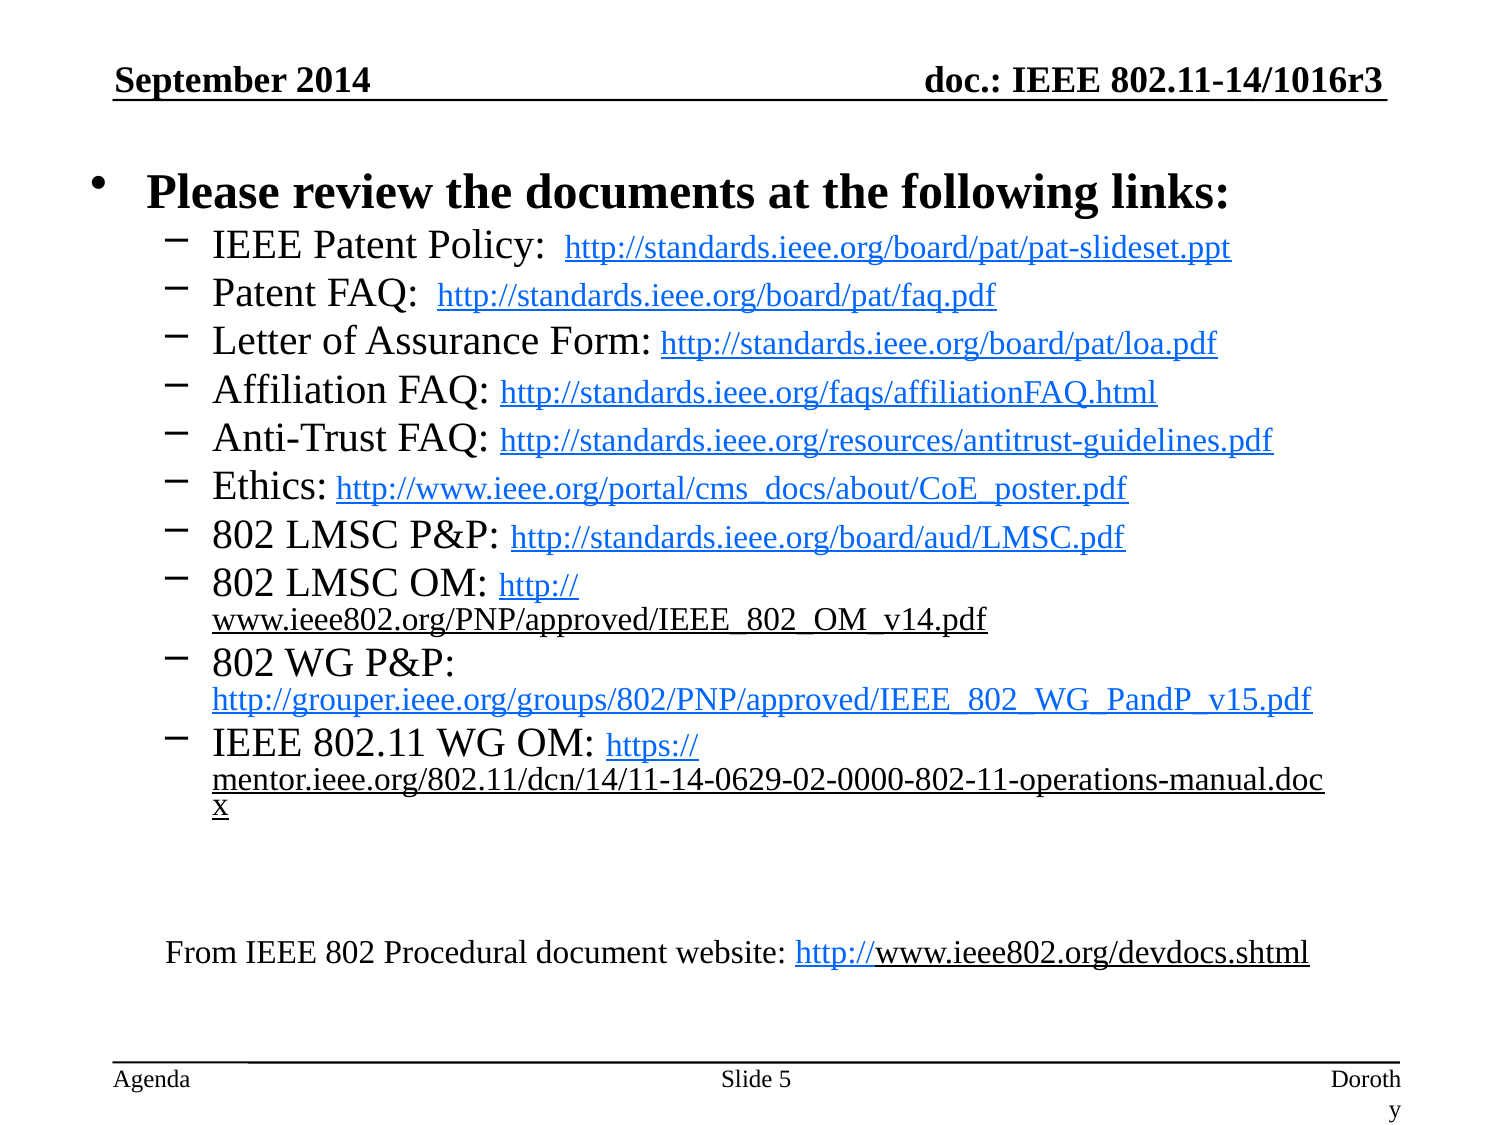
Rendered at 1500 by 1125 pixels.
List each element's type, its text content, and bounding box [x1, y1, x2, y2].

footer Dorothy Stanley, Aruba Networks [1325, 1062, 1402, 1093]
slide_number Slide 5 [712, 1062, 800, 1093]
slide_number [114, 54, 425, 100]
list Please review the documents at the following links: IEEE Patent Policy: http://standards.ieee.org/board/pat/pat-slideset.ppt Patent FAQ: http://standards.ieee.org/board/pat/faq.pdf Letter of Assurance Form: http://standards.ieee.org/board/pat/loa.pdf Affiliation FAQ: http://standards.ieee.org/faqs/affiliationFAQ.html Anti-Trust FAQ: http://standards.ieee.org/resources/antitrust-guidelines.pdf Ethics: http://www.ieee.org/portal/cms_docs/about/CoE_poster.pdf 802 LMSC P&P: http://standards.ieee.org/board/aud/LMSC.pdf 802 LMSC OM: http://www.ieee802.org/PNP/approved/IEEE_802_OM_v14.pdf 802 WG P&P: http://grouper.ieee.org/groups/802/PNP/approved/IEEE_802_WG_PandP_v15.pdf IEEE 802.11 WG OM: https://mentor.ieee.org/802.11/dcn/14/11-14-0629-02-0000-802-11-operations-manual.docx From IEEE 802 Procedural document website: http://www.ieee802.org/devdocs.shtml [75, 162, 1350, 1038]
